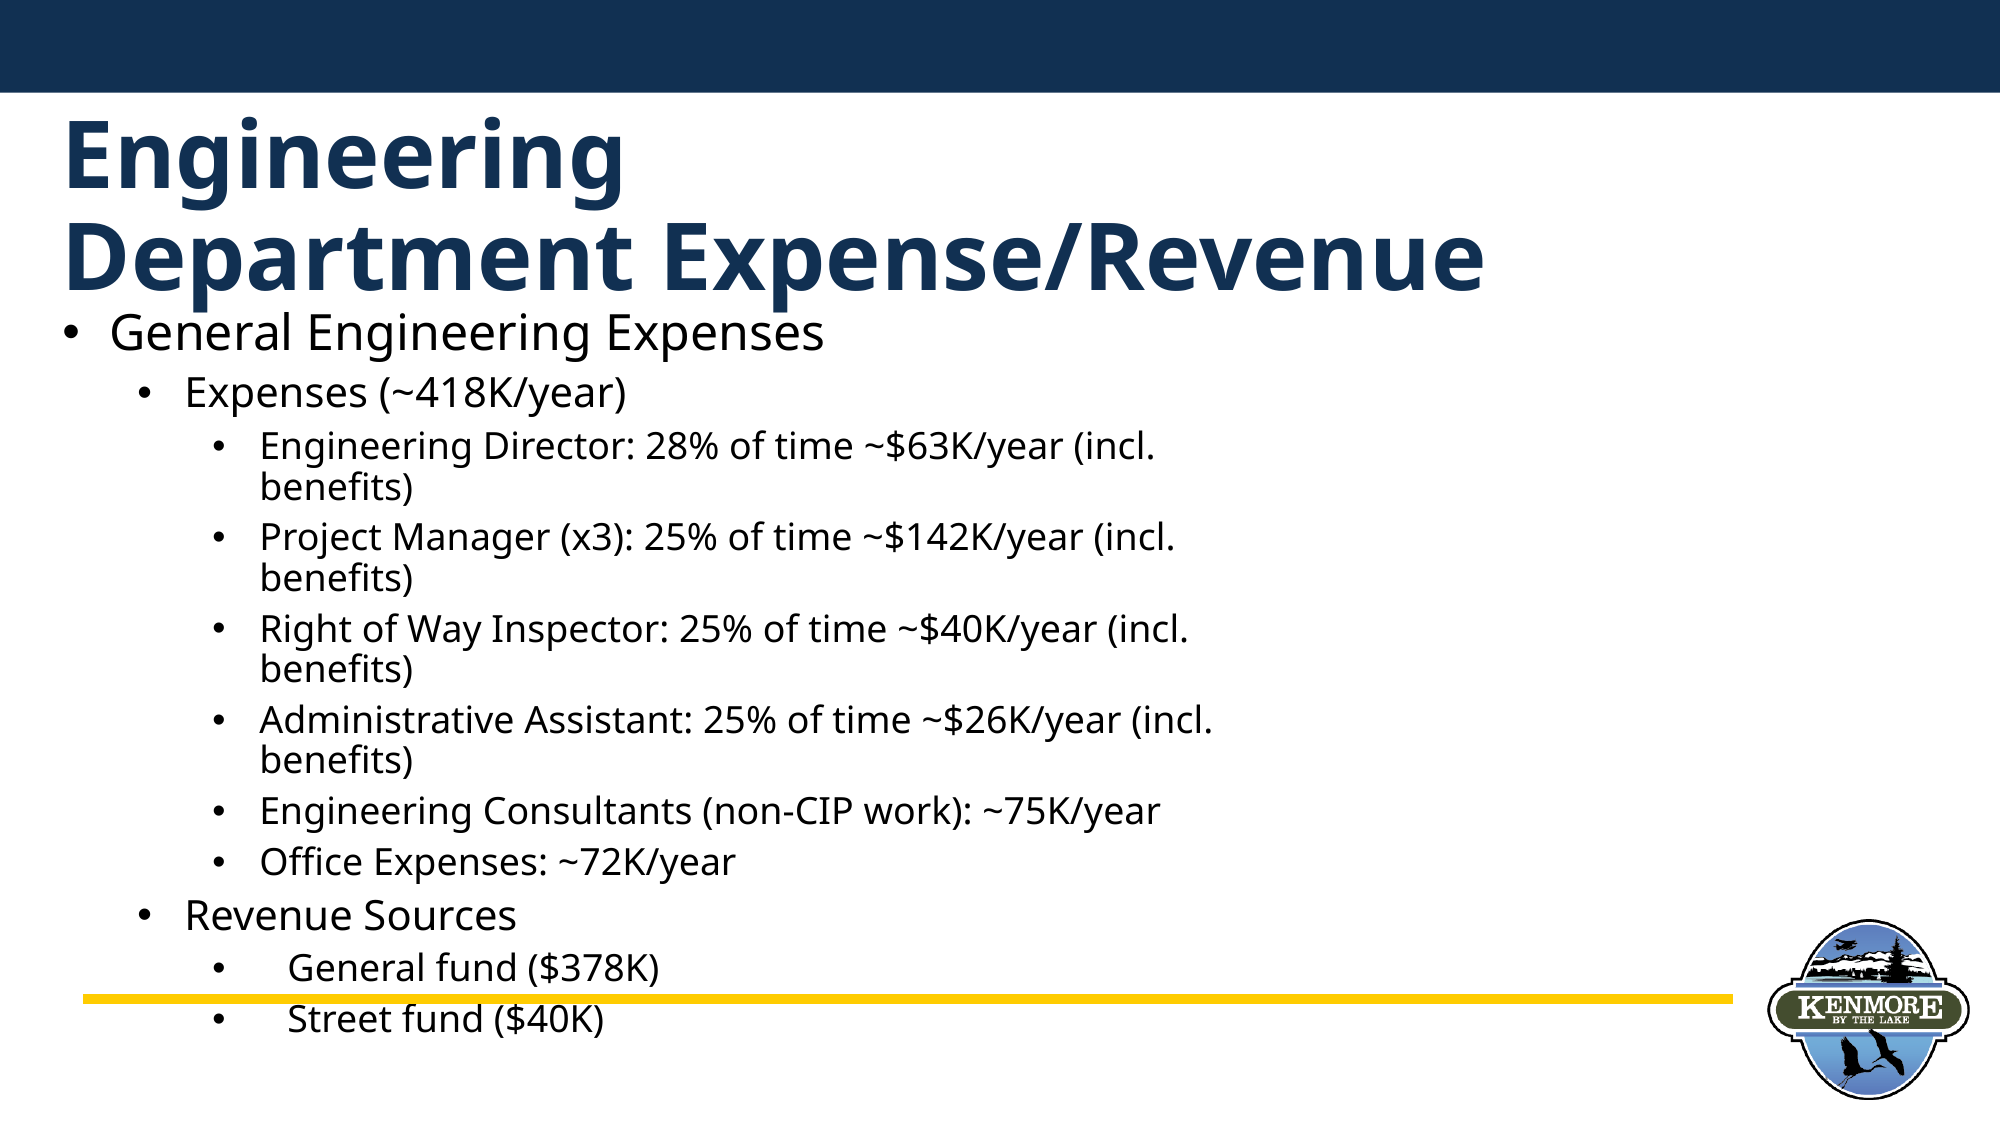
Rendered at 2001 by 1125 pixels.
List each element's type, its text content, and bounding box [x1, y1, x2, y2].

slide_number 11 [1412, 1042, 1863, 1103]
text_box [0, 0, 2000, 94]
subtitle General Engineering Expenses Expenses (~418K/year) Engineering Director: 28% of time ~$63K/year (incl. benefits) Project Manager (x3): 25% of time ~$142K/year (incl. benefits) Right of Way Inspector: 25% of time ~$40K/year (incl. benefits) Administrative Assistant: 25% of time ~$26K/year (incl. benefits) Engineering Consultants (non-CIP work): ~75K/year Office Expenses: ~72K/year Revenue Sources General fund ($378K) Street fund ($40K) [47, 299, 1298, 999]
title Engineering Department Expense/Revenue [46, 94, 1940, 319]
picture [1767, 919, 1970, 1100]
